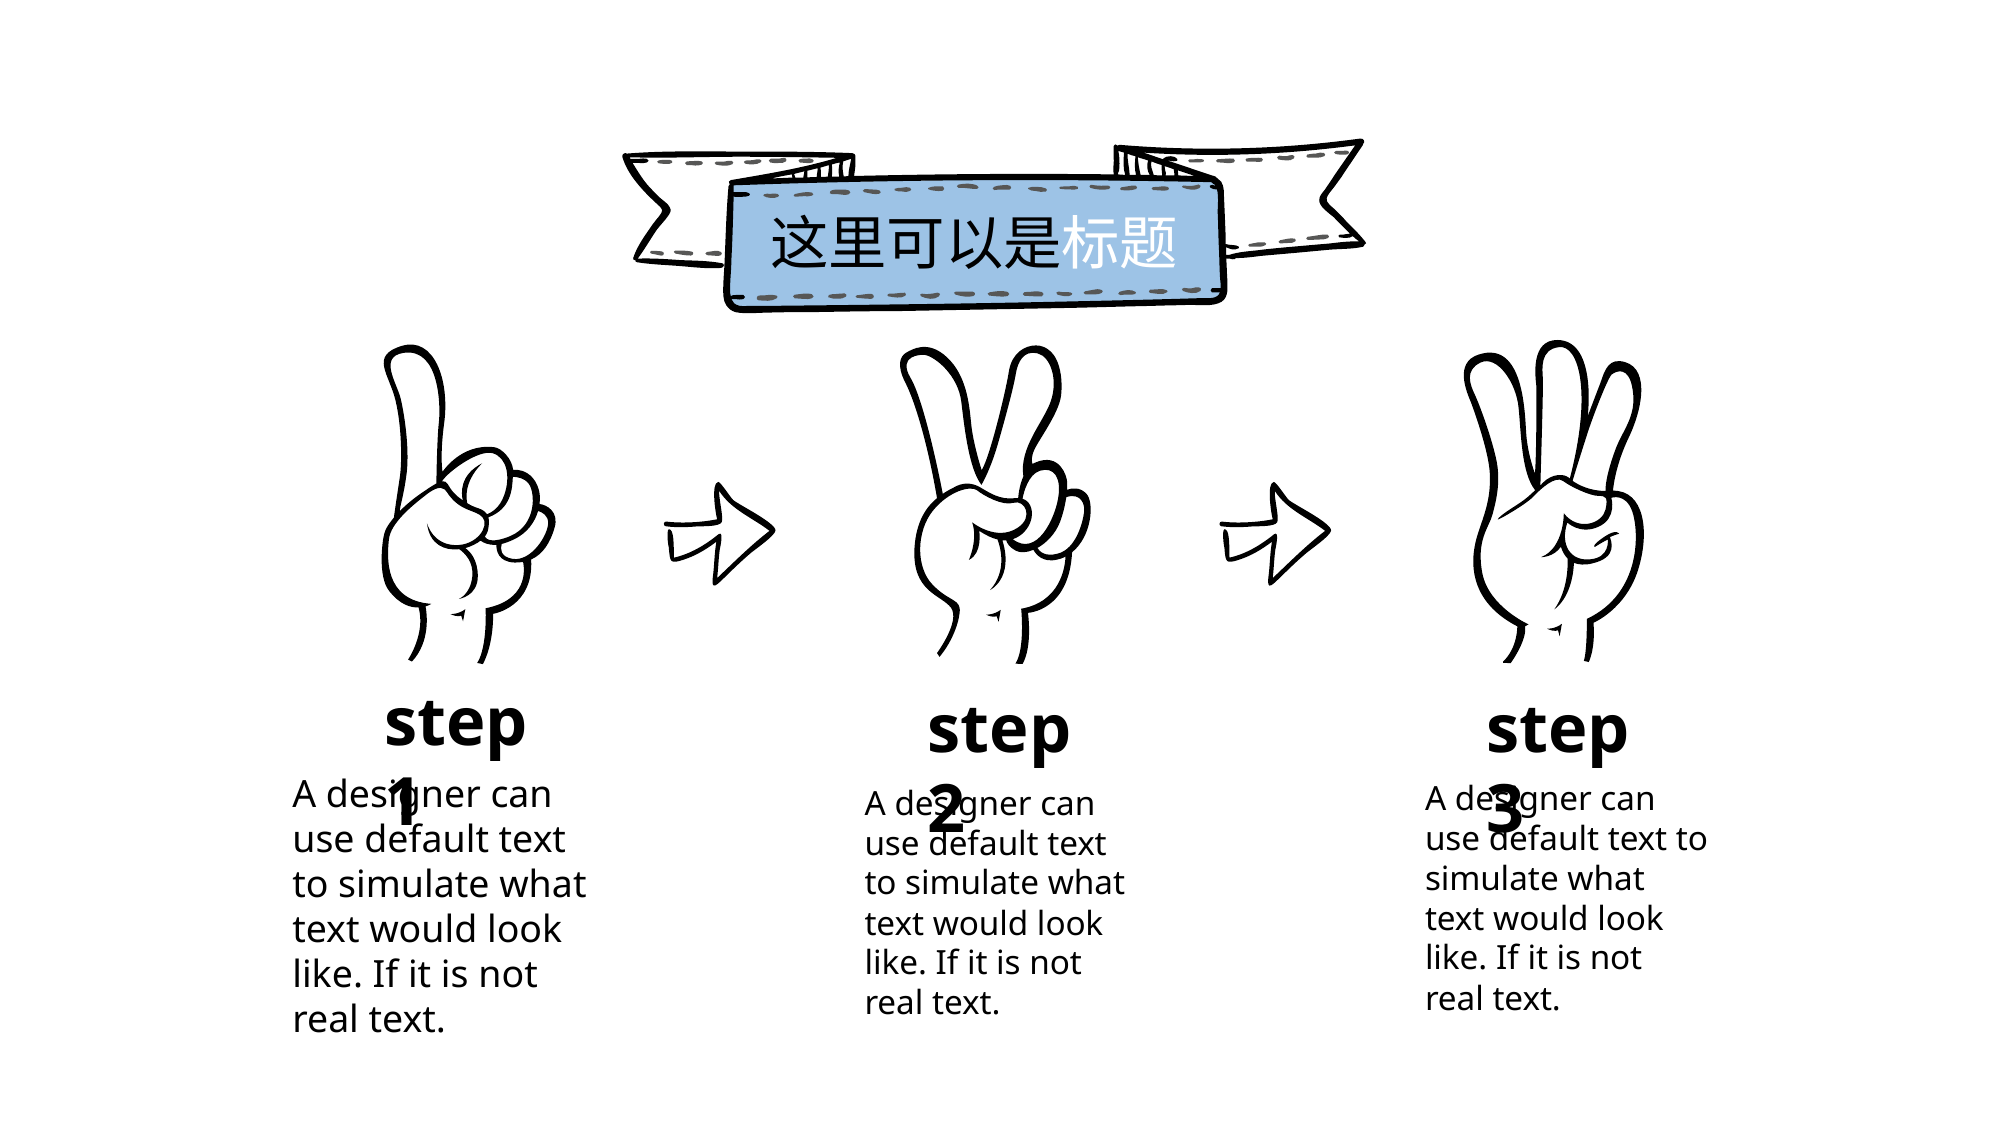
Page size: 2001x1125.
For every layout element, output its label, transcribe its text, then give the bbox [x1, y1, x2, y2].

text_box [895, 339, 1095, 664]
text_box step3 [1471, 678, 1662, 769]
text_box A designer can use default text to simulate what text would look like. If it is not real text. [849, 774, 1162, 1029]
text_box [1219, 481, 1332, 586]
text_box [369, 335, 560, 665]
text_box step1 [369, 671, 560, 762]
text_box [621, 138, 1367, 315]
text_box step2 [912, 678, 1103, 774]
text_box A designer can use default text to simulate what text would look like. If it is not real text. [1410, 769, 1724, 1024]
text_box A designer can use default text to simulate what text would look like. If it is not real text. [277, 762, 624, 1048]
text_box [1453, 339, 1651, 664]
text_box [663, 481, 776, 586]
